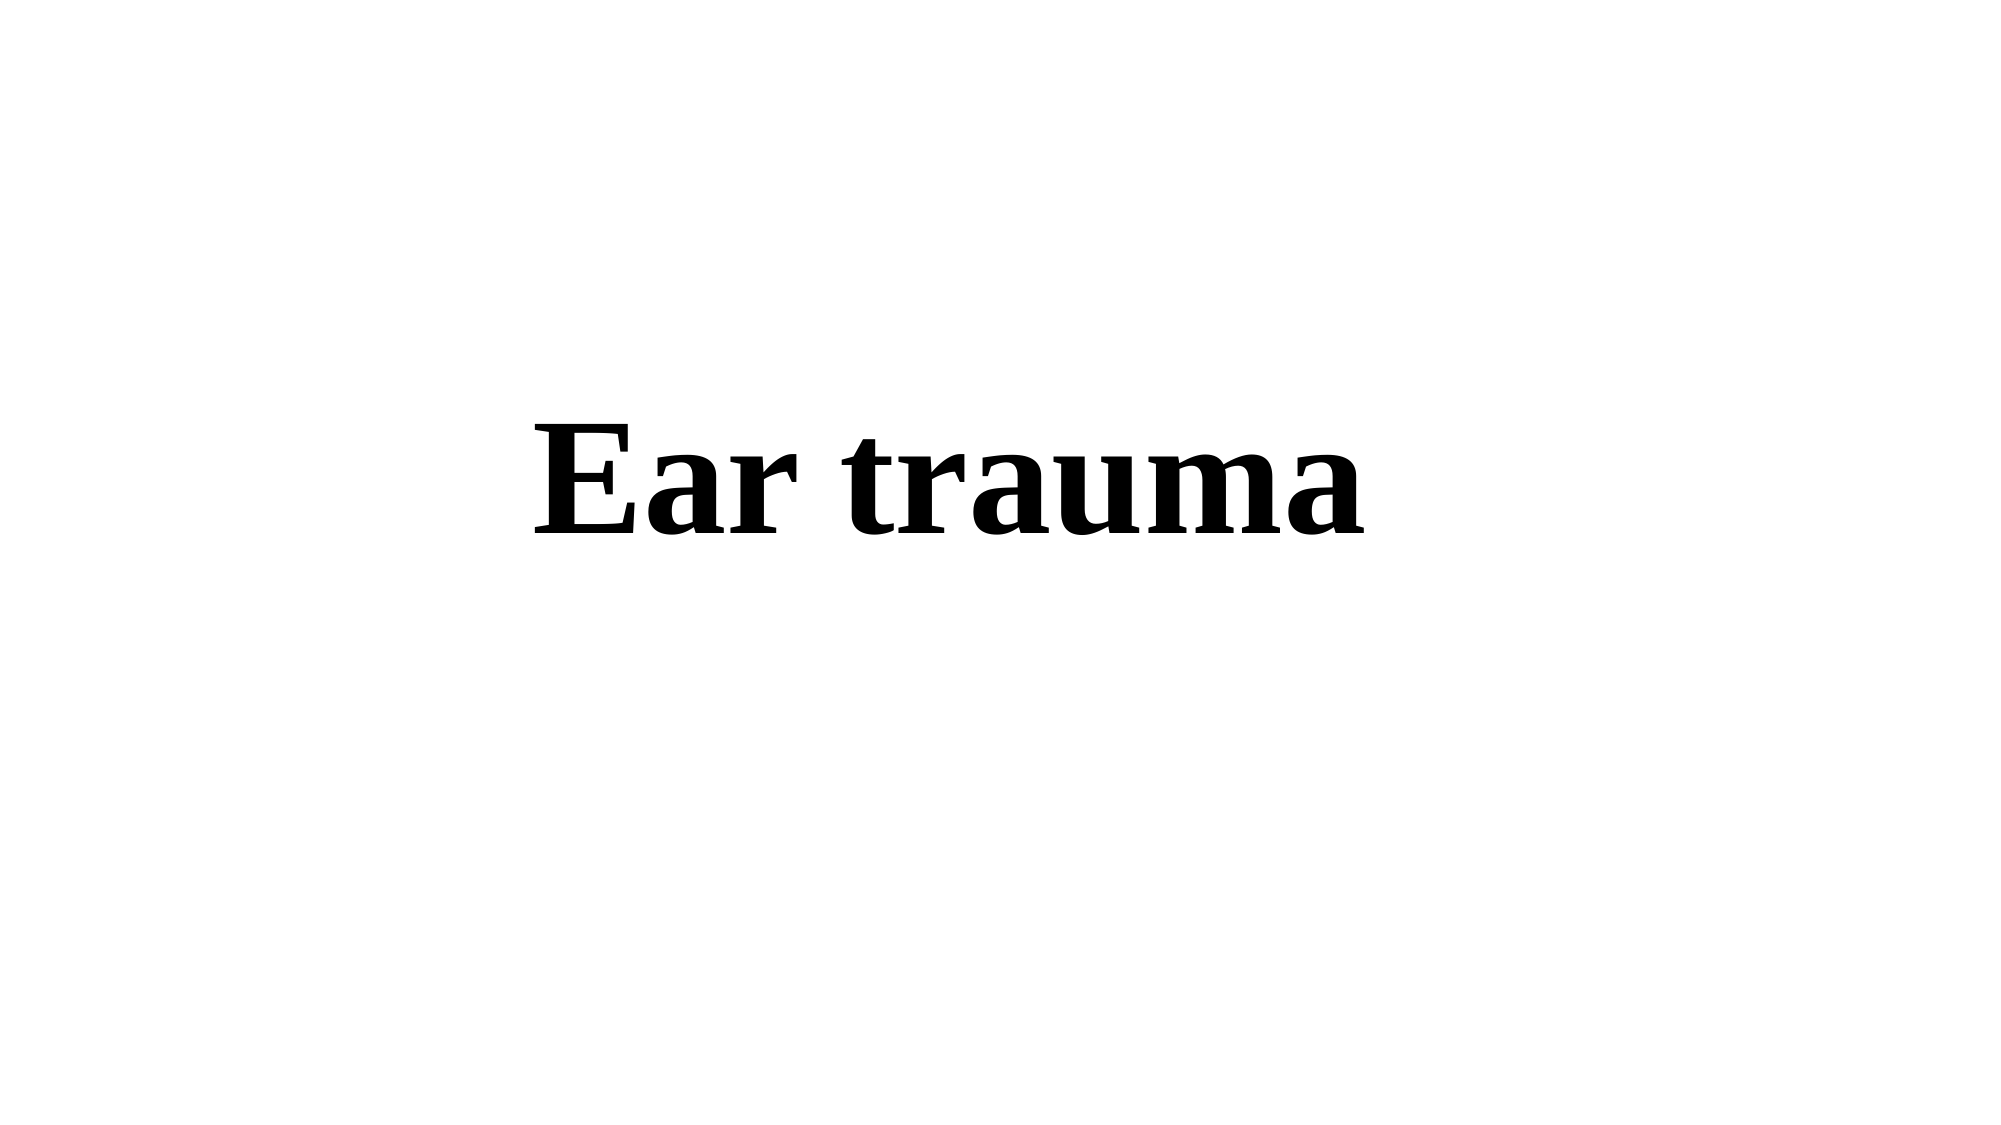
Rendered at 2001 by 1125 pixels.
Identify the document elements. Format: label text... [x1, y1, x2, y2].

title Ear trauma [312, 224, 1588, 577]
